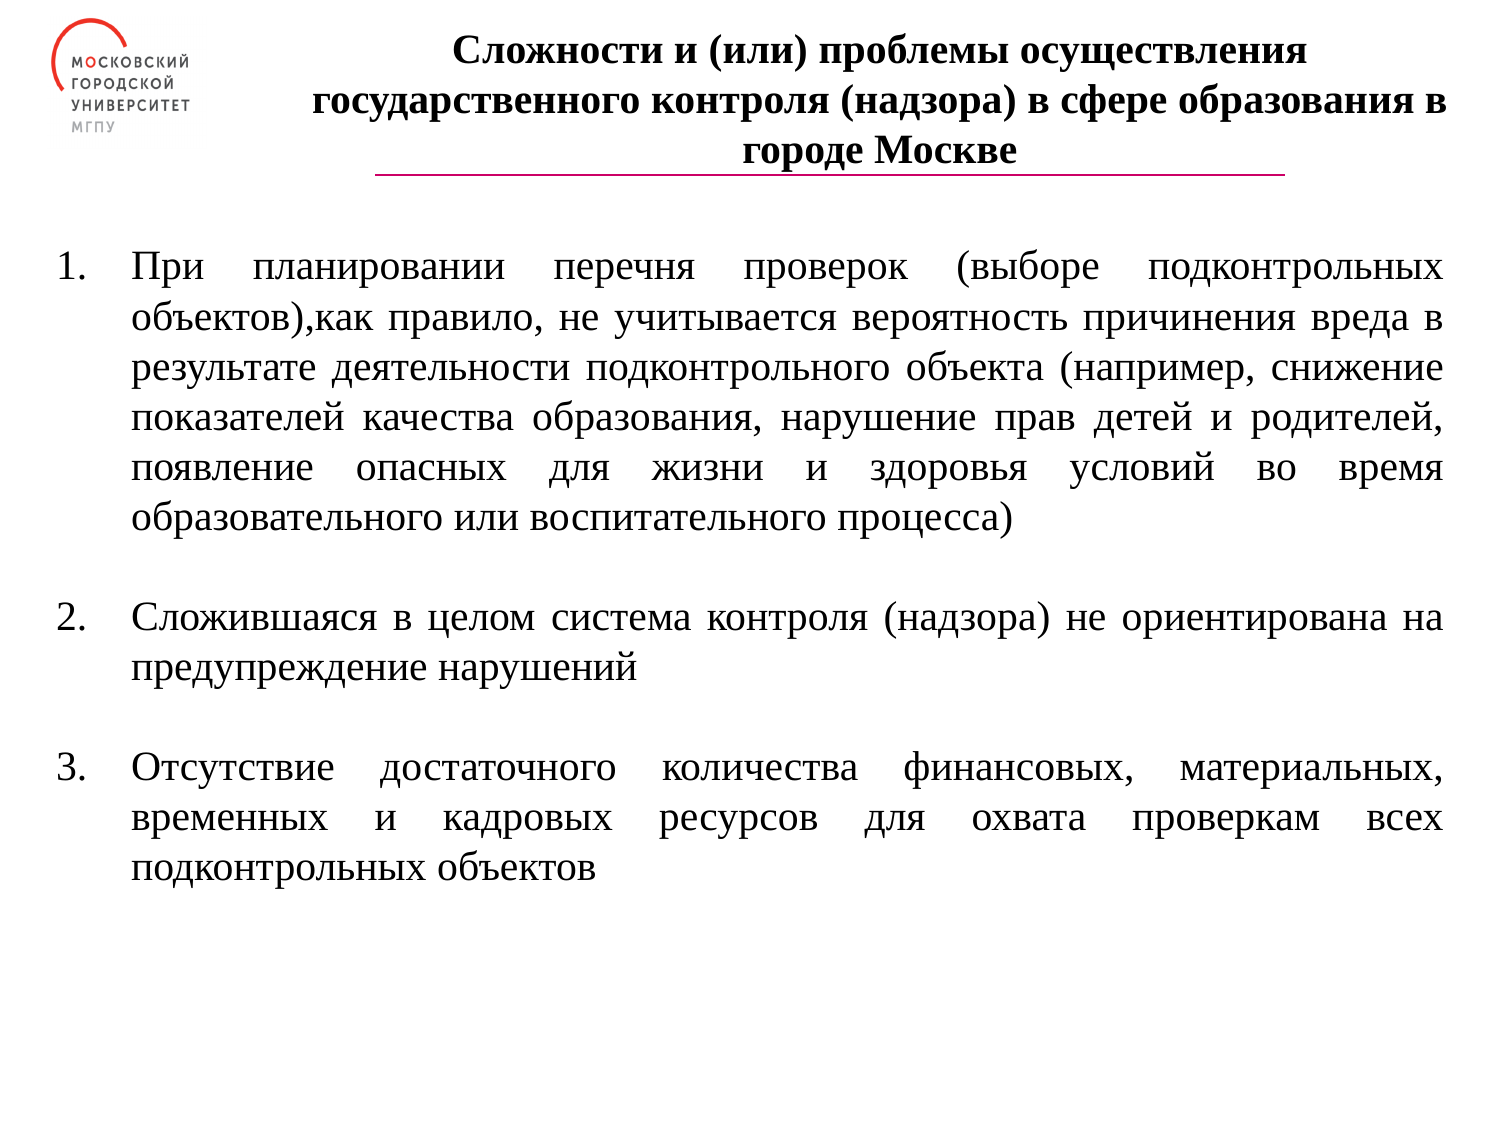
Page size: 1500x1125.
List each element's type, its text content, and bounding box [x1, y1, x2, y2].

picture [47, 15, 207, 150]
text_box При планировании перечня проверок (выборе подконтрольных объектов),как правило, не учитывается вероятность причинения вреда в результате деятельности подконтрольного объекта (например, снижение показателей качества образования, нарушение прав детей и родителей, появление опасных для жизни и здоровья условий во время образовательного или воспитательного процесса) Сложившаяся в целом система контроля (надзора) не ориентирована на предупреждение нарушений Отсутствие достаточного количества финансовых, материальных, временных и кадровых ресурсов для охвата проверкам всех подконтрольных объектов [41, 231, 1459, 986]
title Сложности и (или) проблемы осуществления государственного контроля (надзора) в сфере образования в городе Москве [277, 18, 1483, 176]
